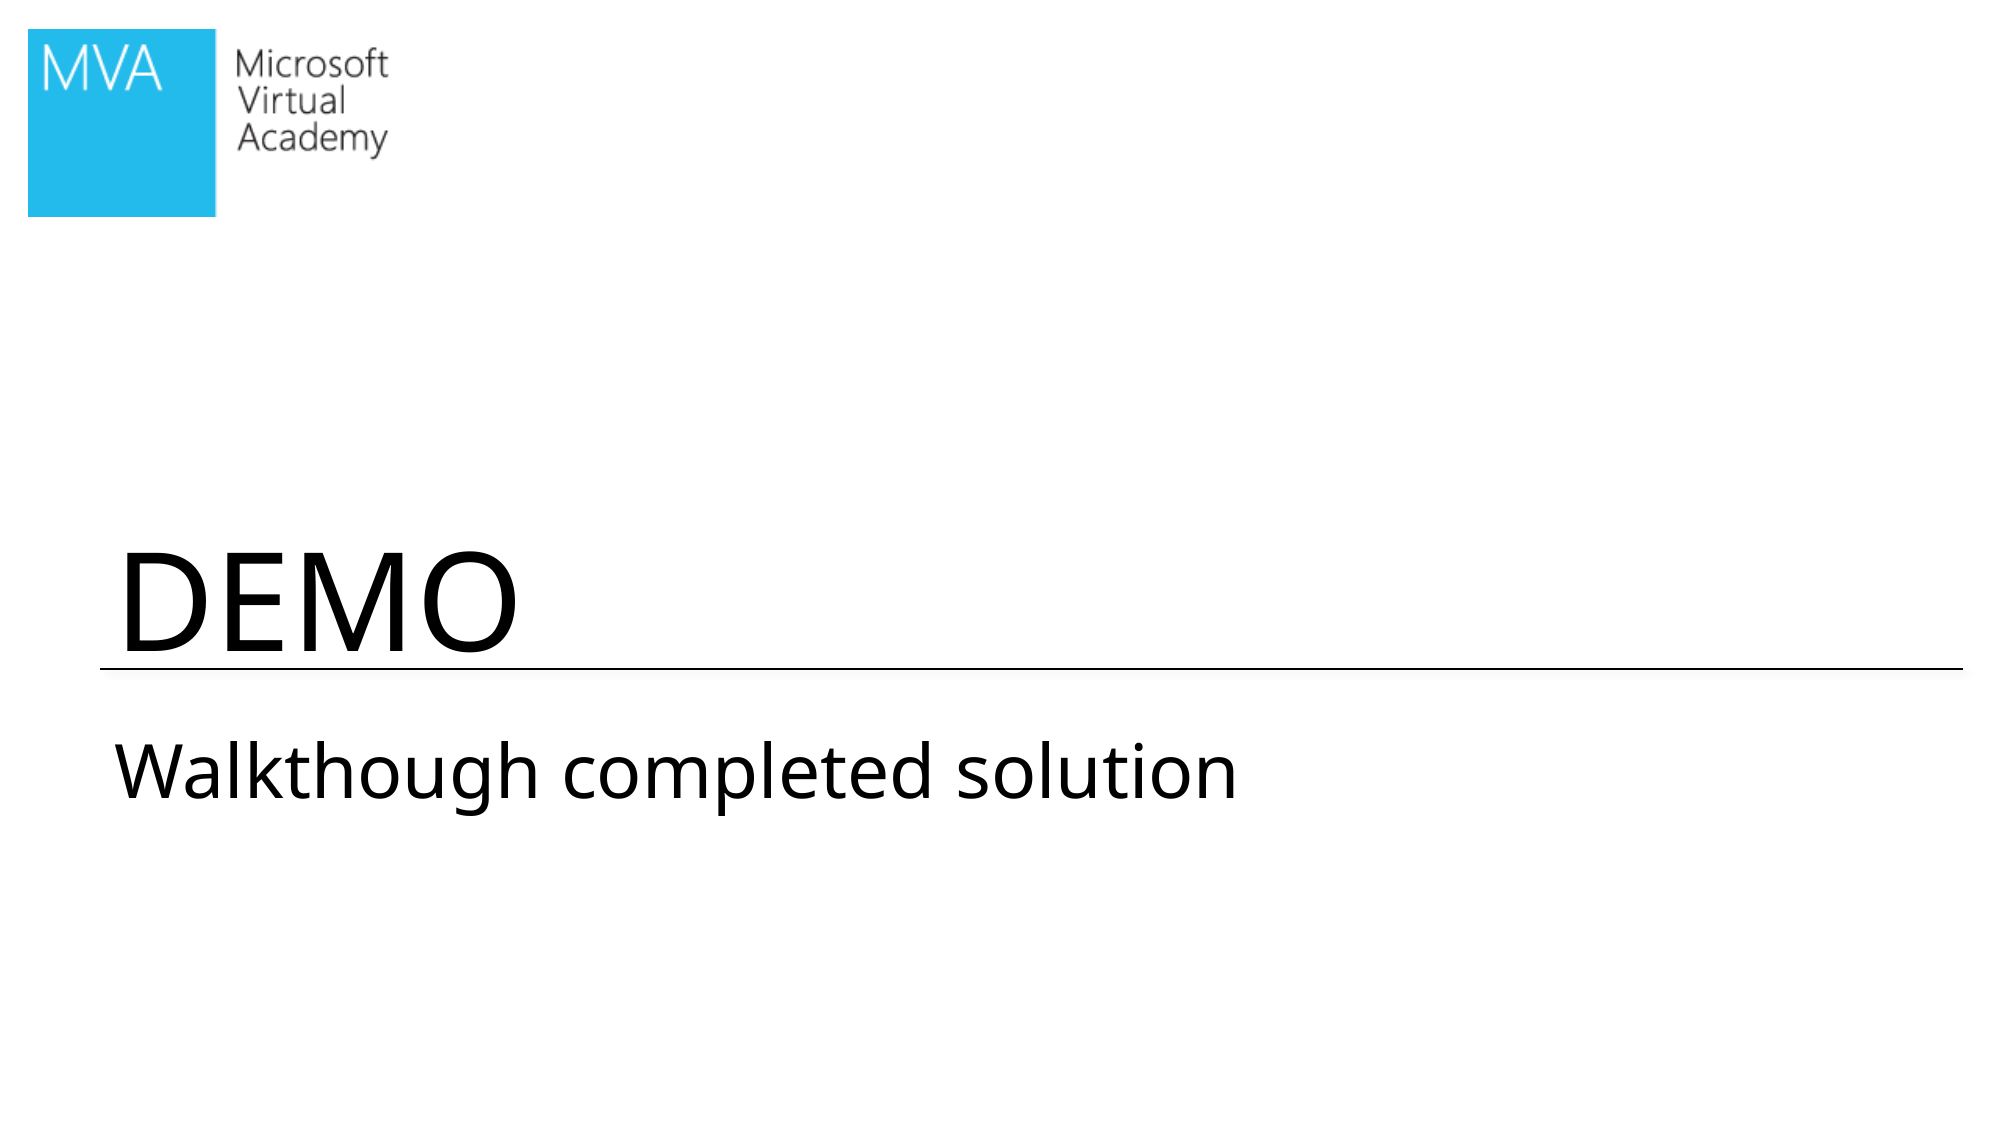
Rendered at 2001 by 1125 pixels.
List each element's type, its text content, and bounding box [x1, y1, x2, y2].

title Walkthough completed solution [99, 733, 1976, 1009]
picture [28, 29, 497, 217]
